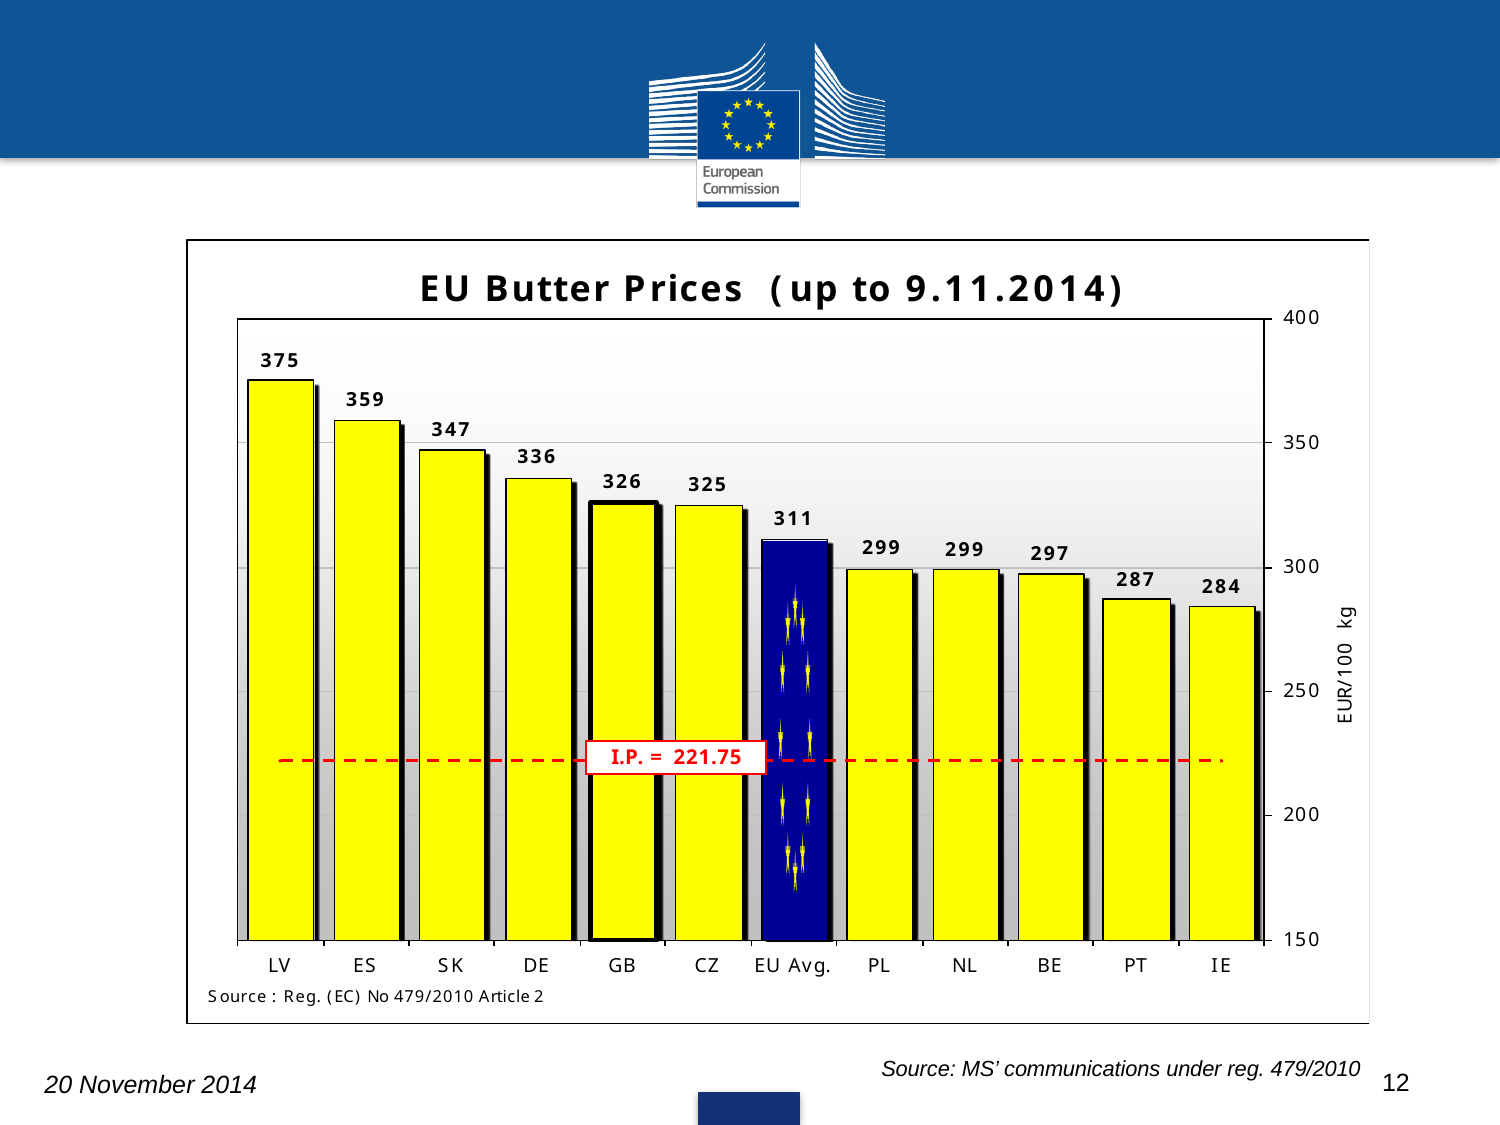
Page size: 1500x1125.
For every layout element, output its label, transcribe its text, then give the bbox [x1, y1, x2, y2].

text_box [185, 239, 1370, 1024]
footer [513, 1058, 989, 1103]
picture [649, 42, 885, 208]
slide_number 12 [1074, 1058, 1425, 1103]
text_box Source: MS’ communications under reg. 479/2010 [242, 1046, 1377, 1094]
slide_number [29, 1060, 380, 1105]
picture [584, 739, 768, 776]
